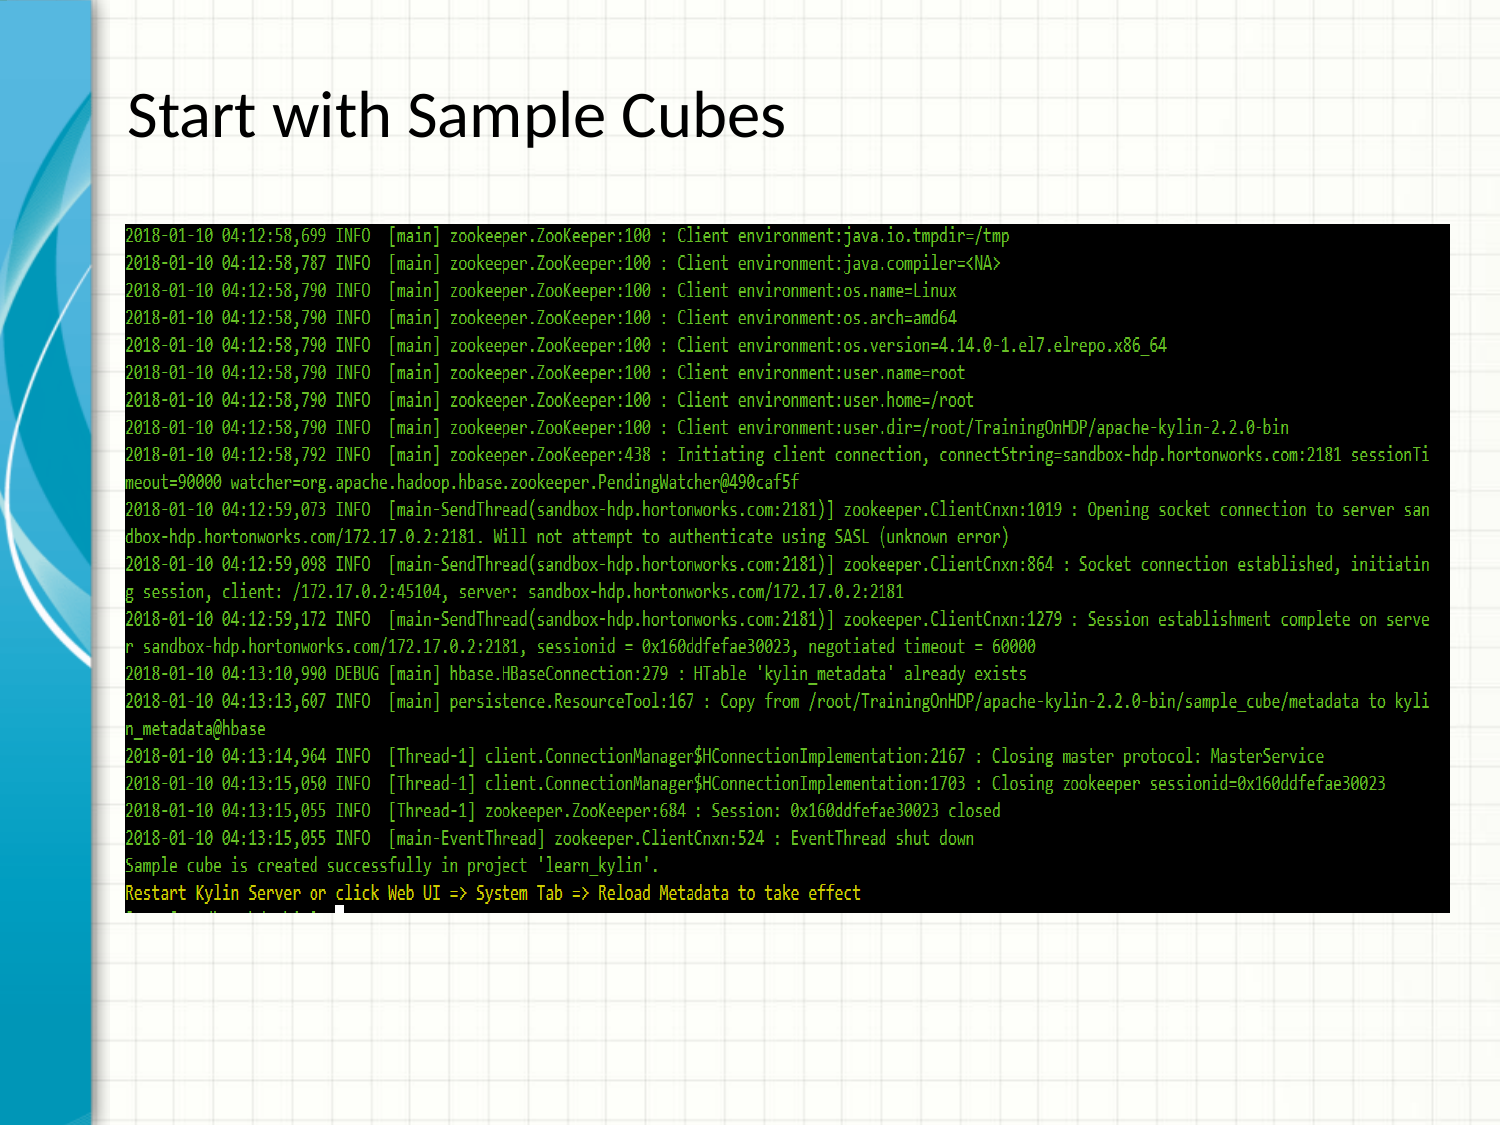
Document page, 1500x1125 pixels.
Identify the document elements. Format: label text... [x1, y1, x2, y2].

picture [0, 0, 1500, 1125]
title Start with Sample Cubes [112, 50, 1438, 173]
